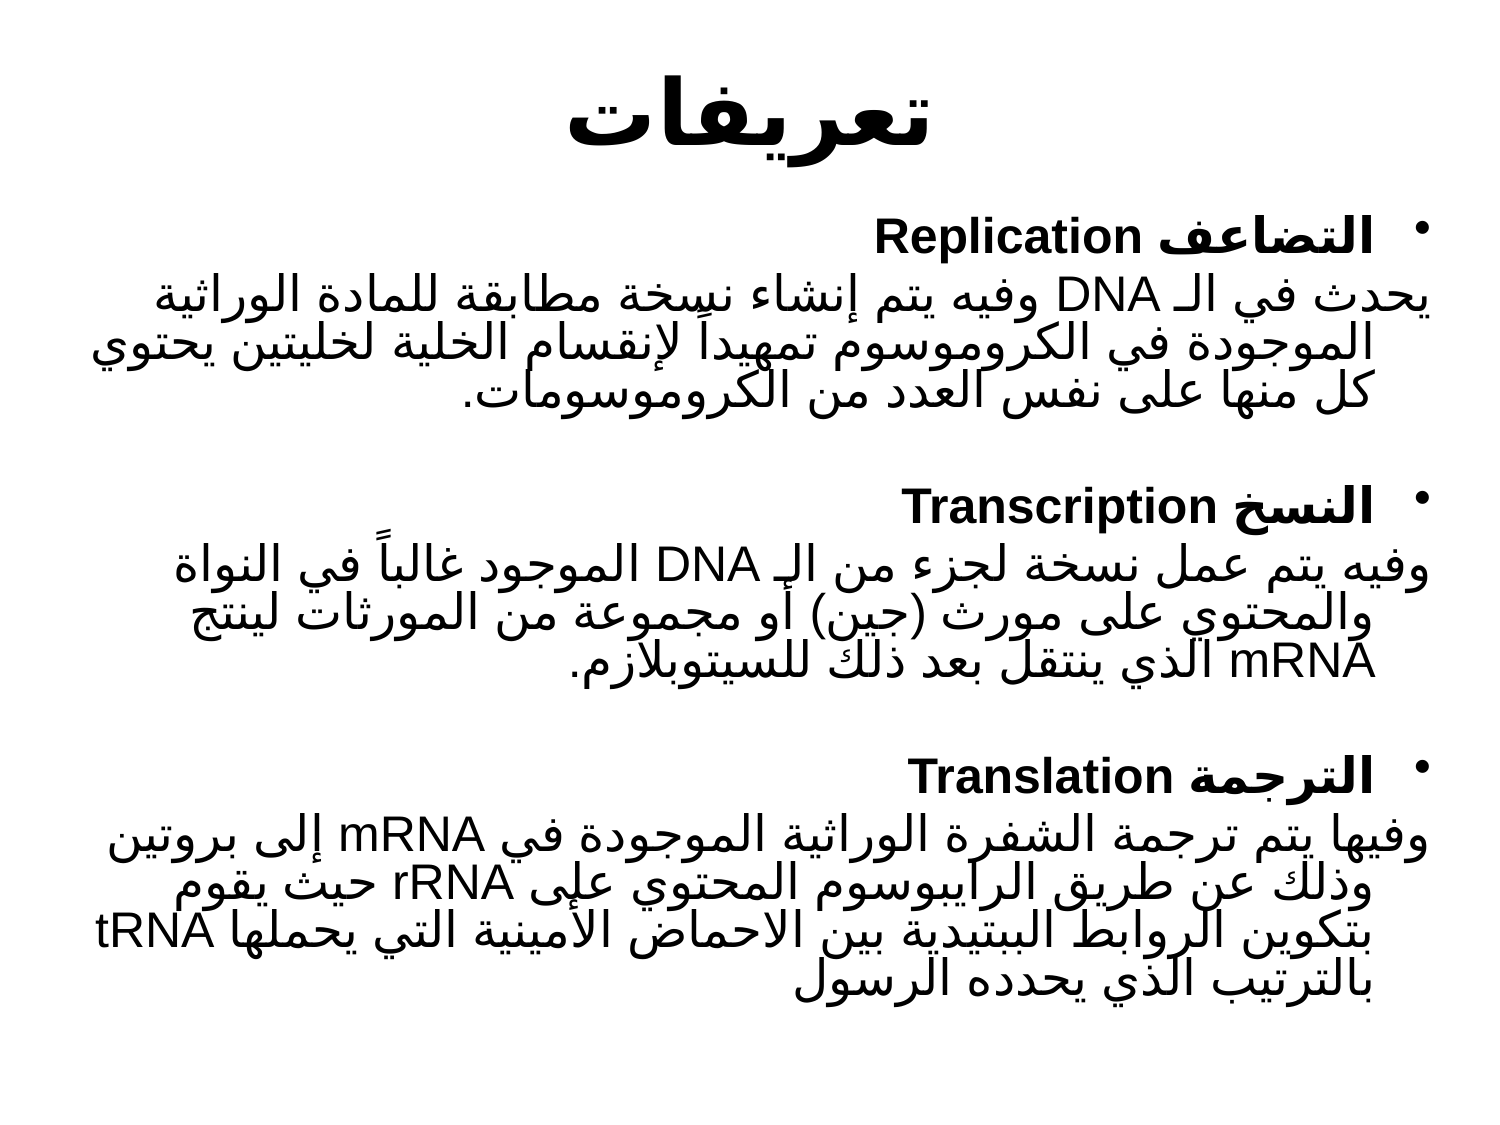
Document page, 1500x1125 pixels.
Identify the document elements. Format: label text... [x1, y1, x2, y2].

title تعريفات [74, 44, 1426, 173]
list التضاعف Replication يحدث في الـ DNA وفيه يتم إنشاء نسخة مطابقة للمادة الوراثية الموجودة في الكروموسوم تمهيداً لإنقسام الخلية لخليتين يحتوي كل منها على نفس العدد من الكروموسومات. النسخ Transcription وفيه يتم عمل نسخة لجزء من الـ DNA الموجود غالباً في النواة والمحتوي على مورث (جين) أو مجموعة من المورثات لينتج mRNA الذي ينتقل بعد ذلك للسيتوبلازم. الترجمة Translation وفيها يتم ترجمة الشفرة الوراثية الموجودة في mRNA إلى بروتين وذلك عن طريق الرايبوسوم المحتوي على rRNA حيث يقوم بتكوين الروابط الببتيدية بين الاحماض الأمينية التي يحملها tRNA بالترتيب الذي يحدده الرسول [51, 207, 1448, 1005]
